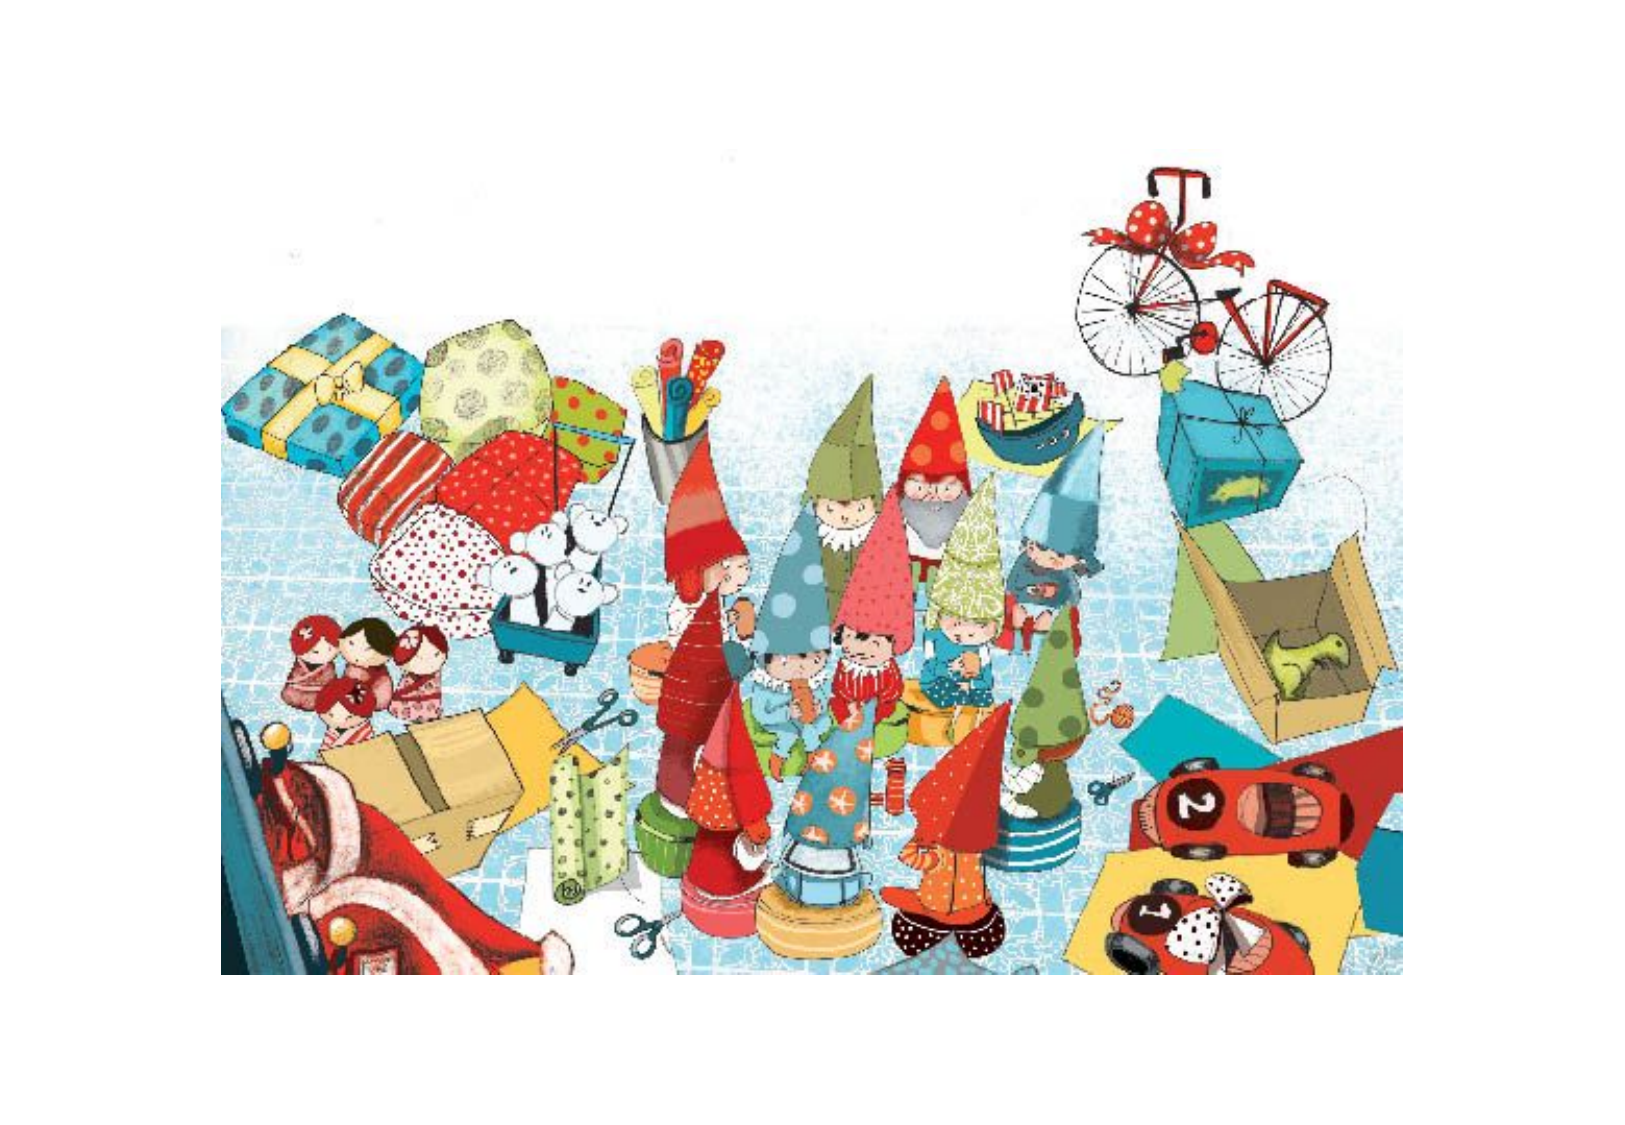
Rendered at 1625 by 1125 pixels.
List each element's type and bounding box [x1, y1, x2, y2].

picture [221, 149, 1403, 976]
